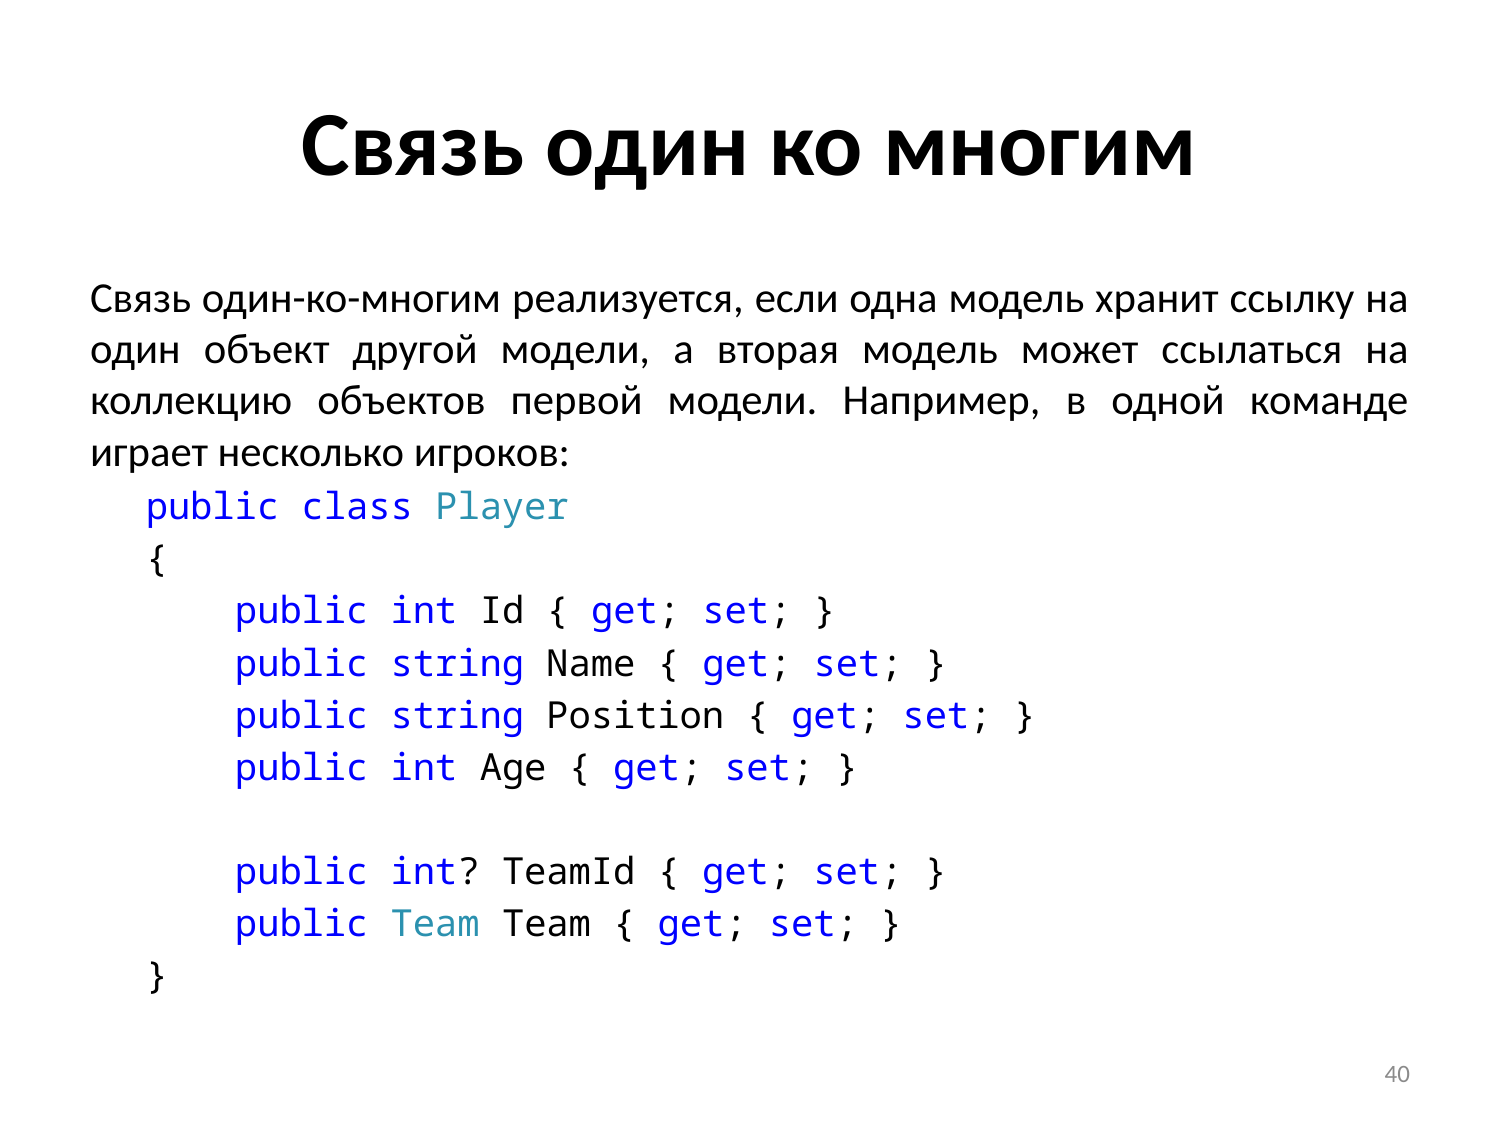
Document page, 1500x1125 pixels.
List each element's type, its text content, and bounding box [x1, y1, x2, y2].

list Связь один-ко-многим реализуется, если одна модель хранит ссылку на один объект другой модели, а вторая модель может ссылаться на коллекцию объектов первой модели. Например, в одной команде играет несколько игроков: public class Player { public int Id { get; set; } public string Name { get; set; } public string Position { get; set; } public int Age { get; set; } public int? TeamId { get; set; } public Team Team { get; set; } } [75, 262, 1425, 1005]
slide_number 40 [1074, 1042, 1425, 1103]
title Связь один ко многим [75, 45, 1425, 233]
